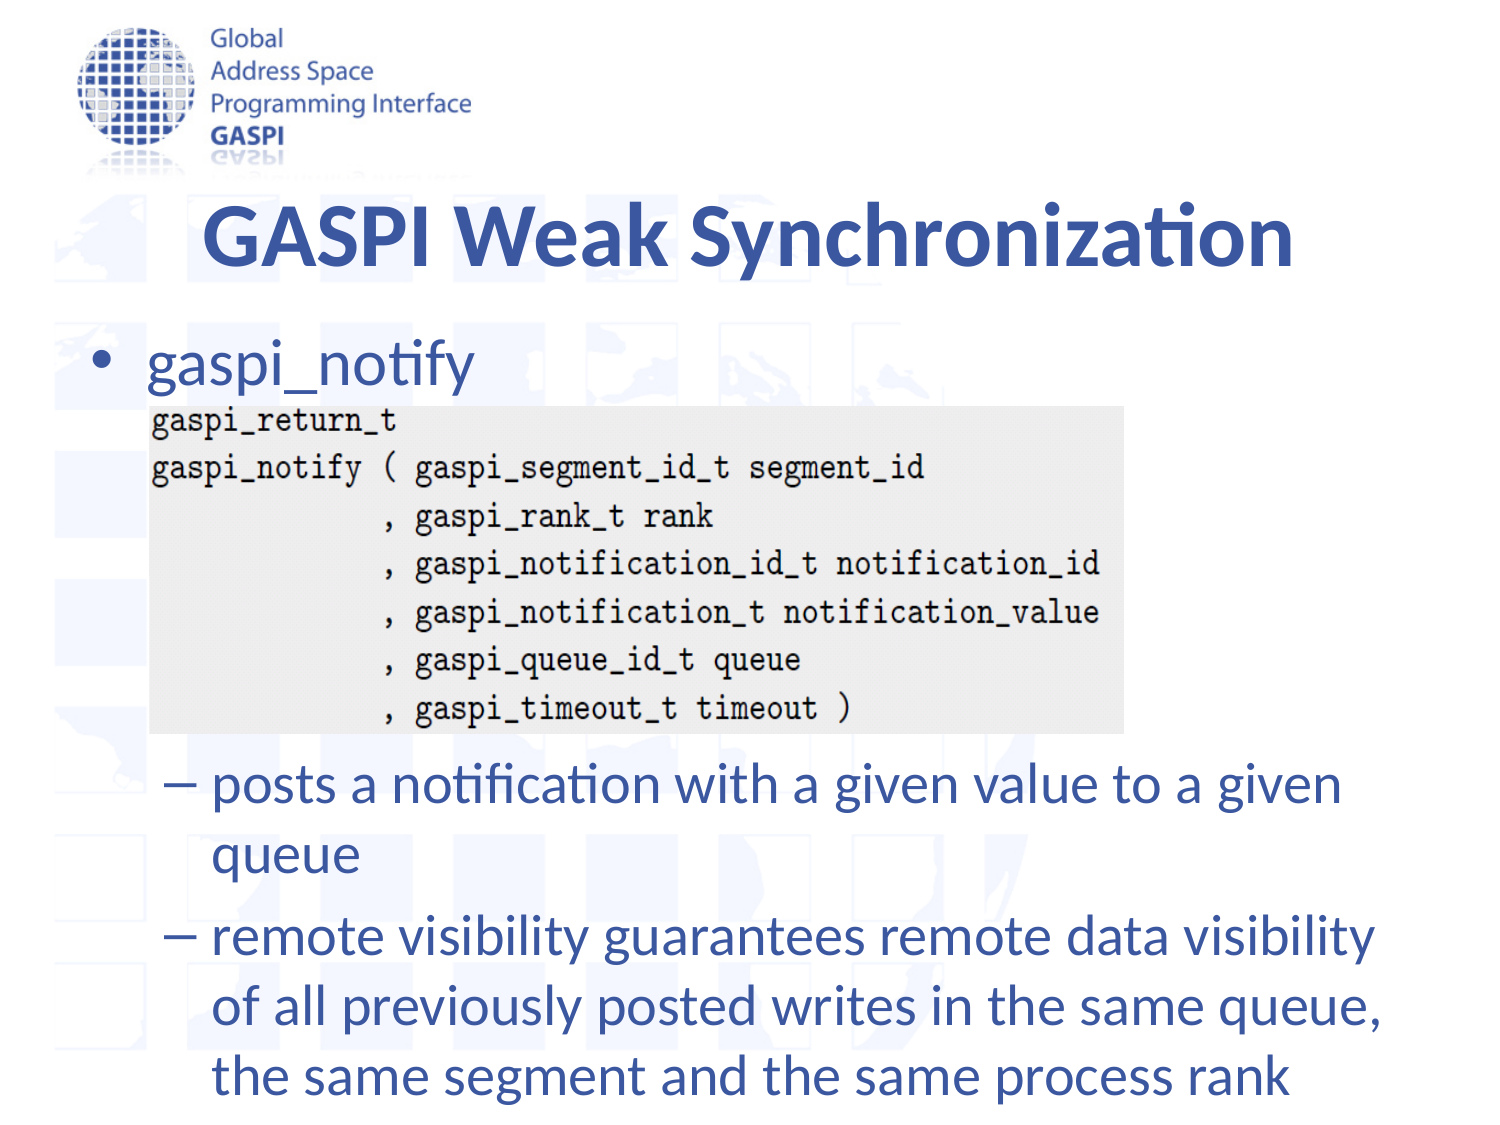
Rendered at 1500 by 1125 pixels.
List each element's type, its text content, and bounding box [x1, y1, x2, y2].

title GASPI Weak Synchronization [74, 148, 1426, 312]
text_box posts a notification with a given value to a given queue remote visibility guarantees remote data visibility of all previously posted writes in the same queue, the same segment and the same process rank [74, 738, 1425, 1125]
picture [0, 0, 1500, 1070]
picture [149, 406, 1125, 734]
list gaspi_notify [74, 312, 1426, 1006]
